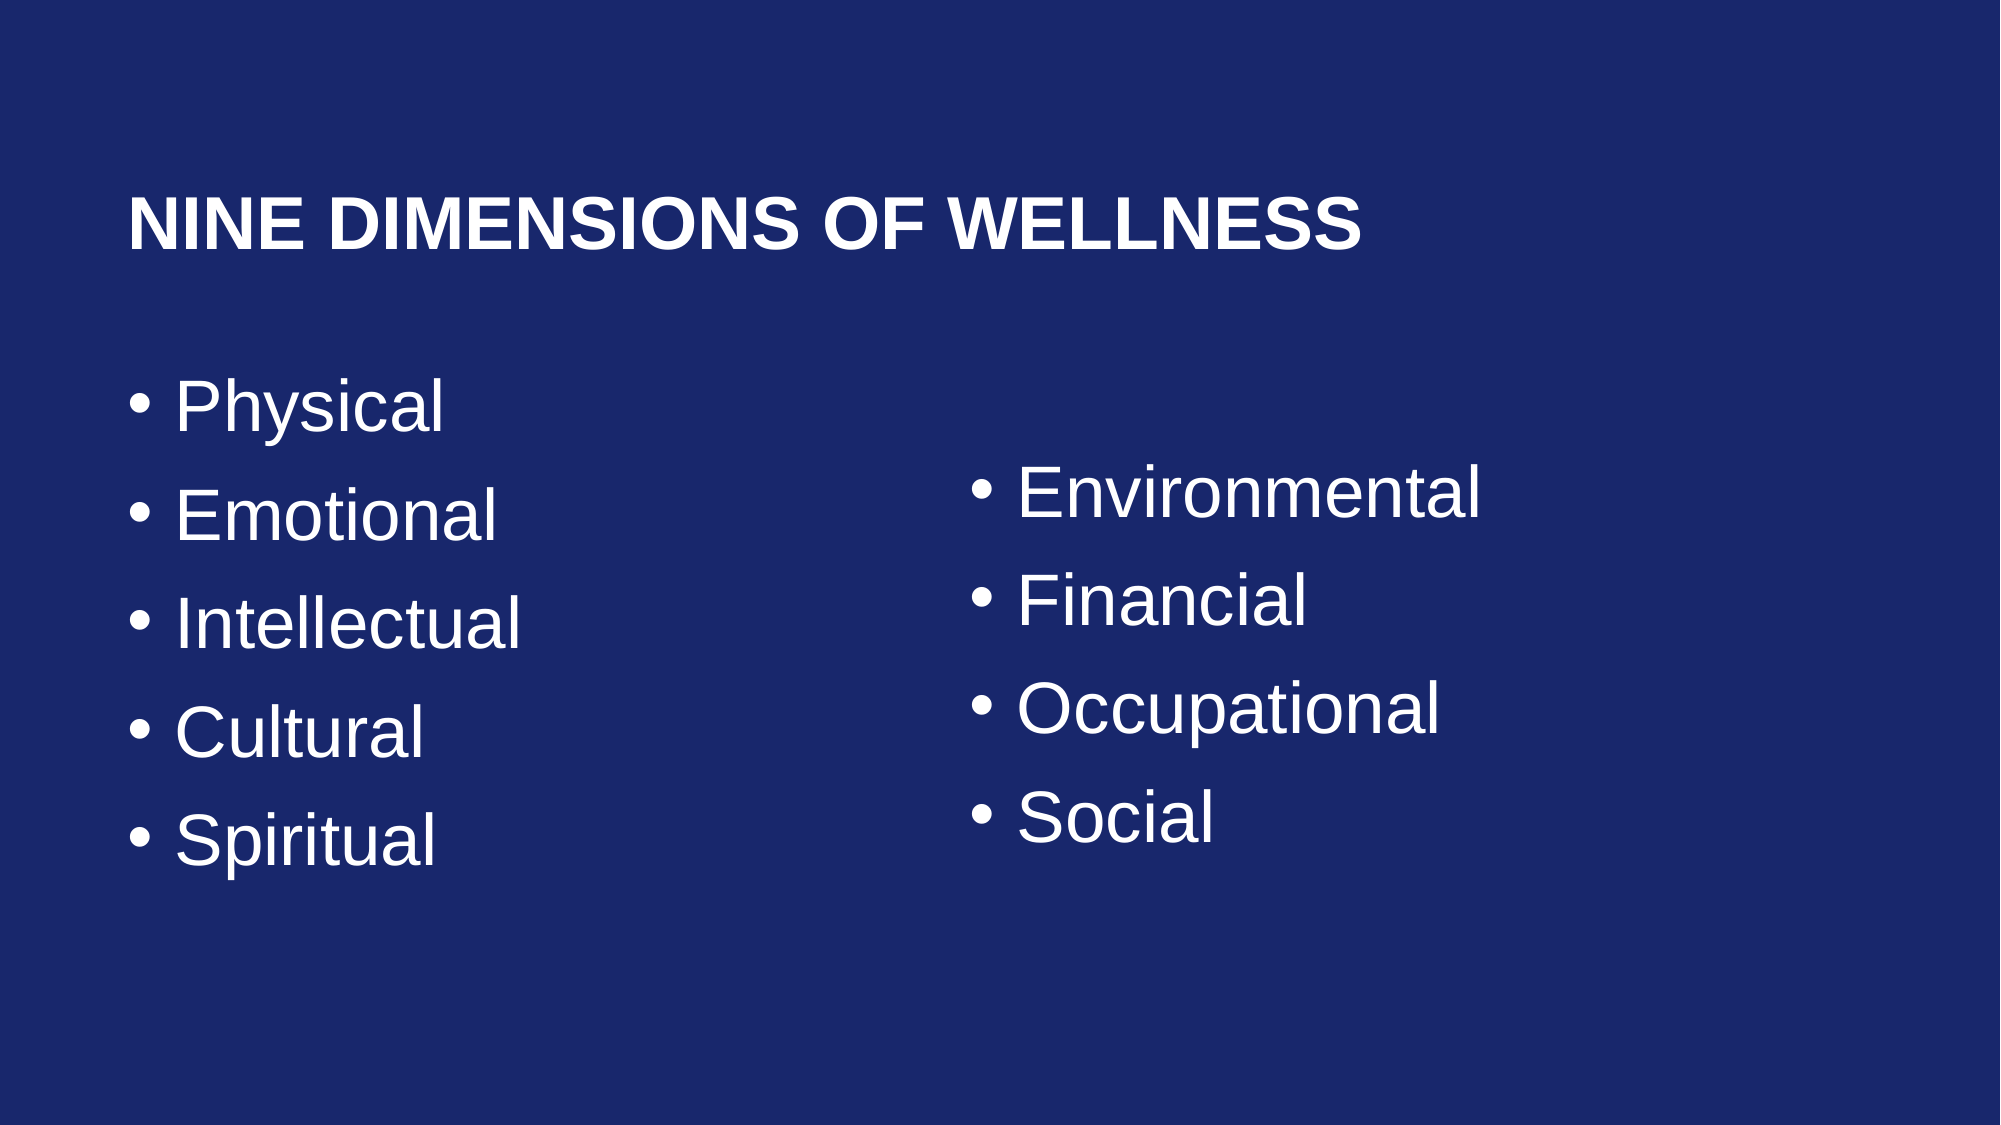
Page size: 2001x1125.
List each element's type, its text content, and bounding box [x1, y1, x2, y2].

list Physical Emotional Intellectual Cultural Spiritual [112, 351, 932, 950]
list Environmental Financial Occupational Social [955, 351, 1775, 950]
title Nine Dimensions of Wellness [112, 99, 1775, 339]
